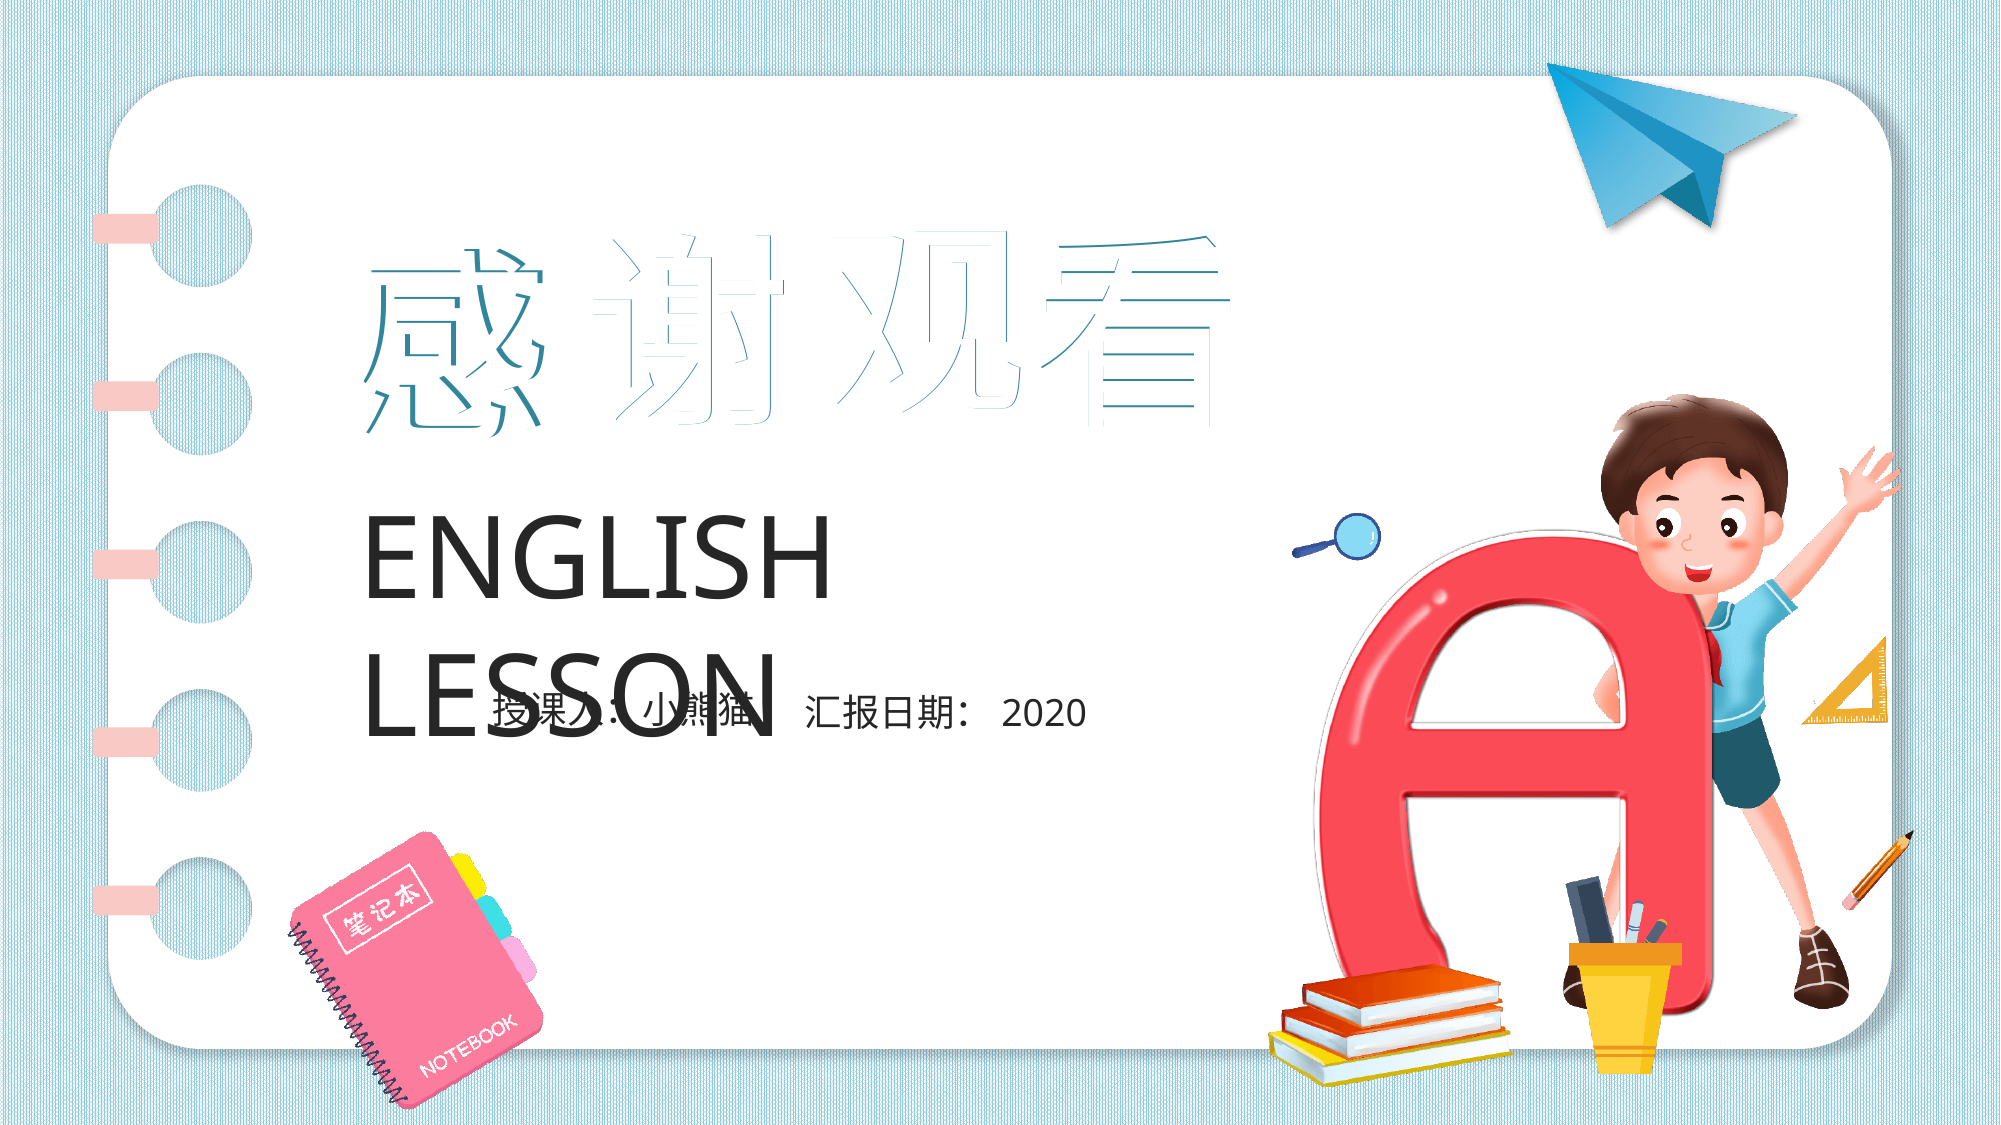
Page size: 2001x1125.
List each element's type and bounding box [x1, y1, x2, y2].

picture [1198, 339, 2000, 1125]
text_box [1019, 193, 1282, 464]
text_box [0, 0, 2000, 1125]
picture [228, 770, 594, 1125]
text_box [92, 75, 1892, 1050]
text_box [803, 180, 1066, 449]
text_box [430, 669, 1154, 743]
text_box [568, 193, 832, 462]
text_box [325, 208, 593, 479]
picture [1491, 18, 1845, 268]
